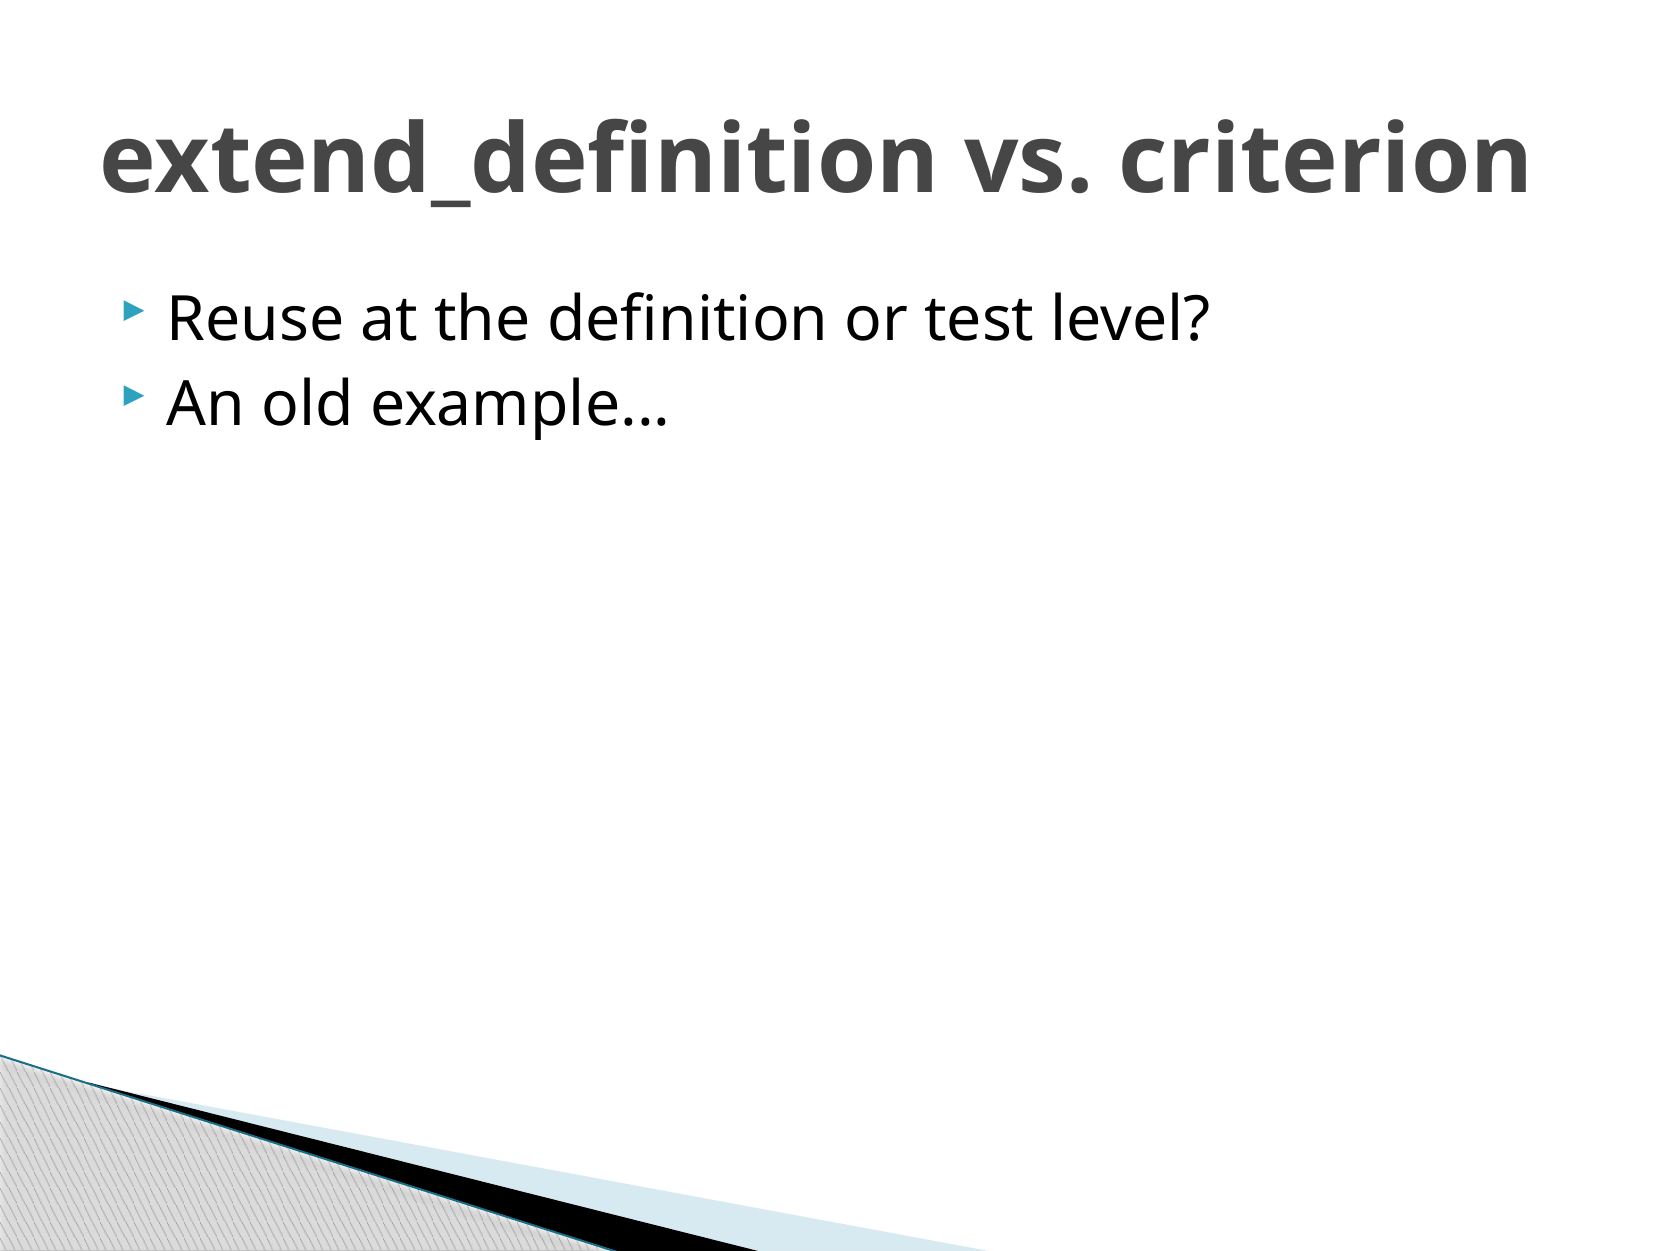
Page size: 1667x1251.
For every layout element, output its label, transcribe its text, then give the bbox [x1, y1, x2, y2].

title extend_definition vs. criterion [83, 50, 1584, 259]
list Reuse at the definition or test level? An old example... [83, 270, 1584, 1095]
